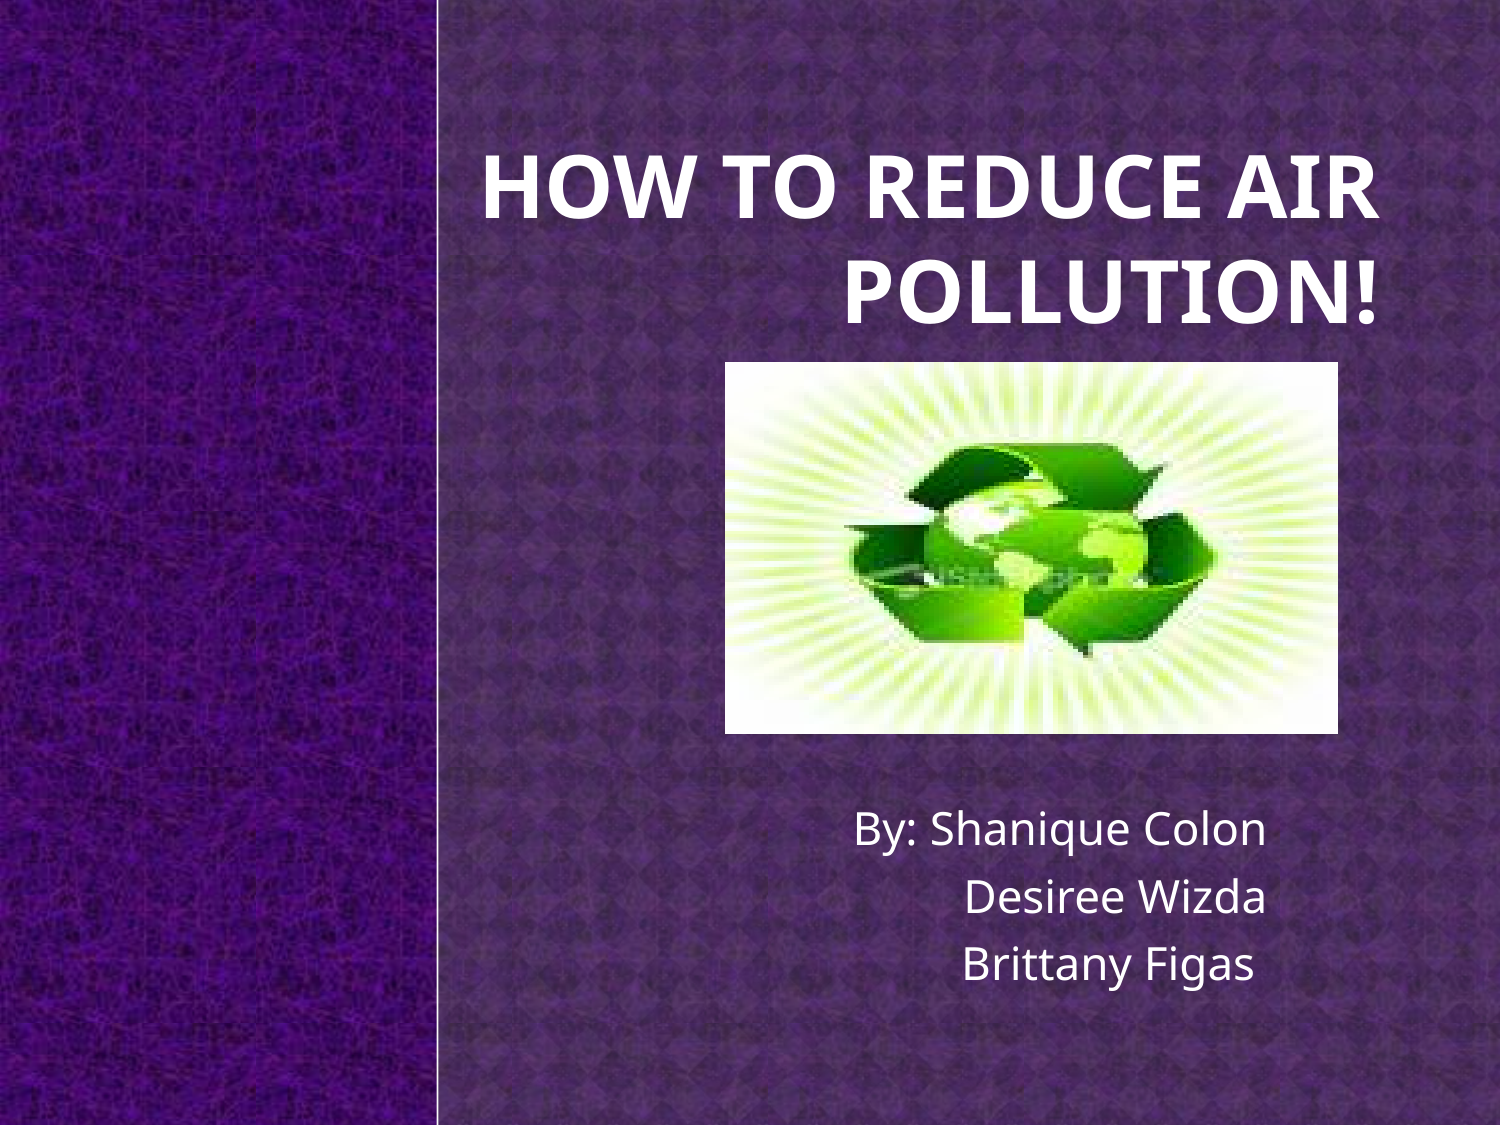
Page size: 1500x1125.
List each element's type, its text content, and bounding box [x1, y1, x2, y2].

picture [439, 0, 1500, 1125]
subtitle By: Shanique Colon Desiree Wizda Brittany Figas [225, 800, 1275, 1088]
picture [0, 0, 436, 1125]
title How to Reduce Air Pollution! [112, 99, 1388, 342]
